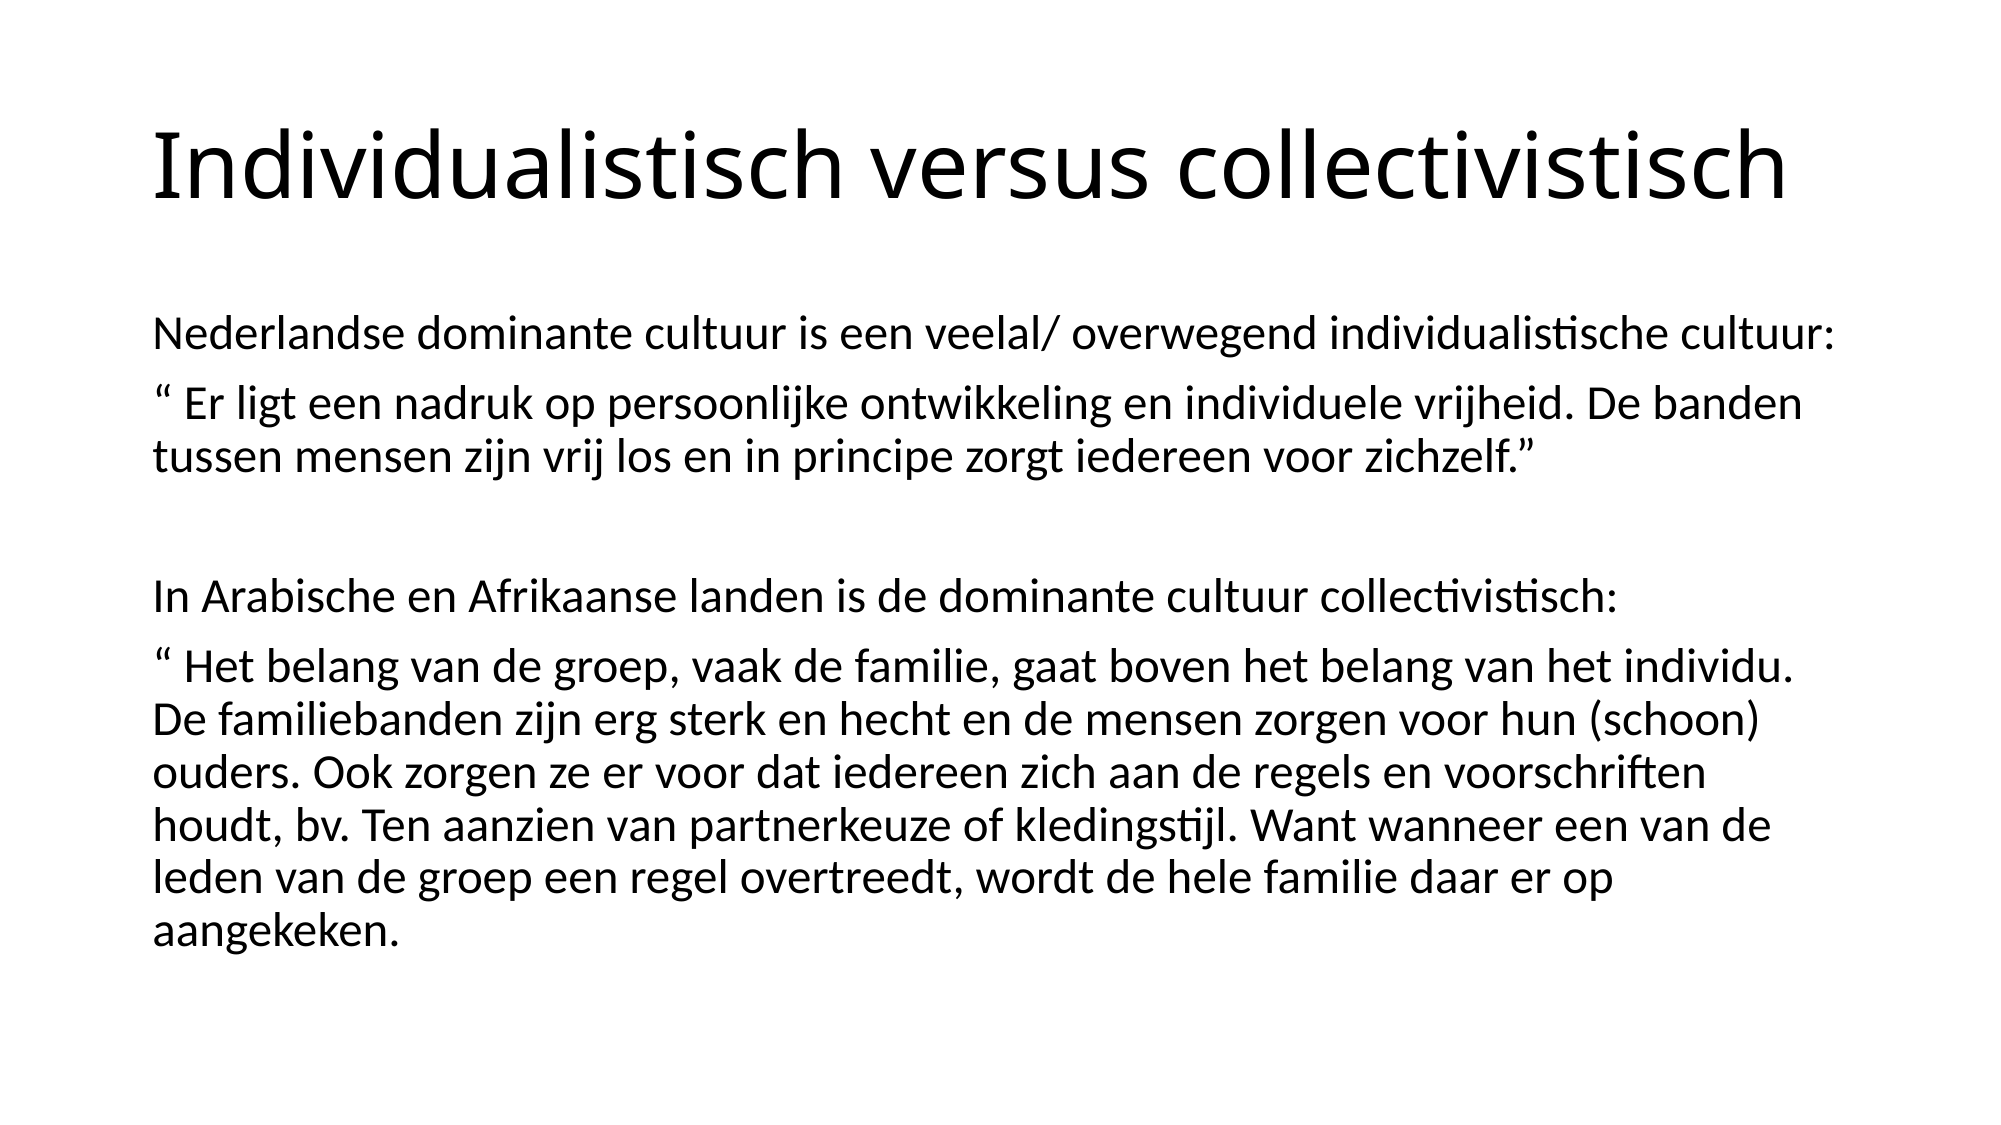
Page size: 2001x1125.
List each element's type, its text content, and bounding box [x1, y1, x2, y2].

list Nederlandse dominante cultuur is een veelal/ overwegend individualistische cultuur: “ Er ligt een nadruk op persoonlijke ontwikkeling en individuele vrijheid. De banden tussen mensen zijn vrij los en in principe zorgt iedereen voor zichzelf.” In Arabische en Afrikaanse landen is de dominante cultuur collectivistisch: “ Het belang van de groep, vaak de familie, gaat boven het belang van het individu. De familiebanden zijn erg sterk en hecht en de mensen zorgen voor hun (schoon) ouders. Ook zorgen ze er voor dat iedereen zich aan de regels en voorschriften houdt, bv. Ten aanzien van partnerkeuze of kledingstijl. Want wanneer een van de leden van de groep een regel overtreedt, wordt de hele familie daar er op aangekeken. [137, 299, 1863, 1014]
title Individualistisch versus collectivistisch [137, 59, 1863, 278]
